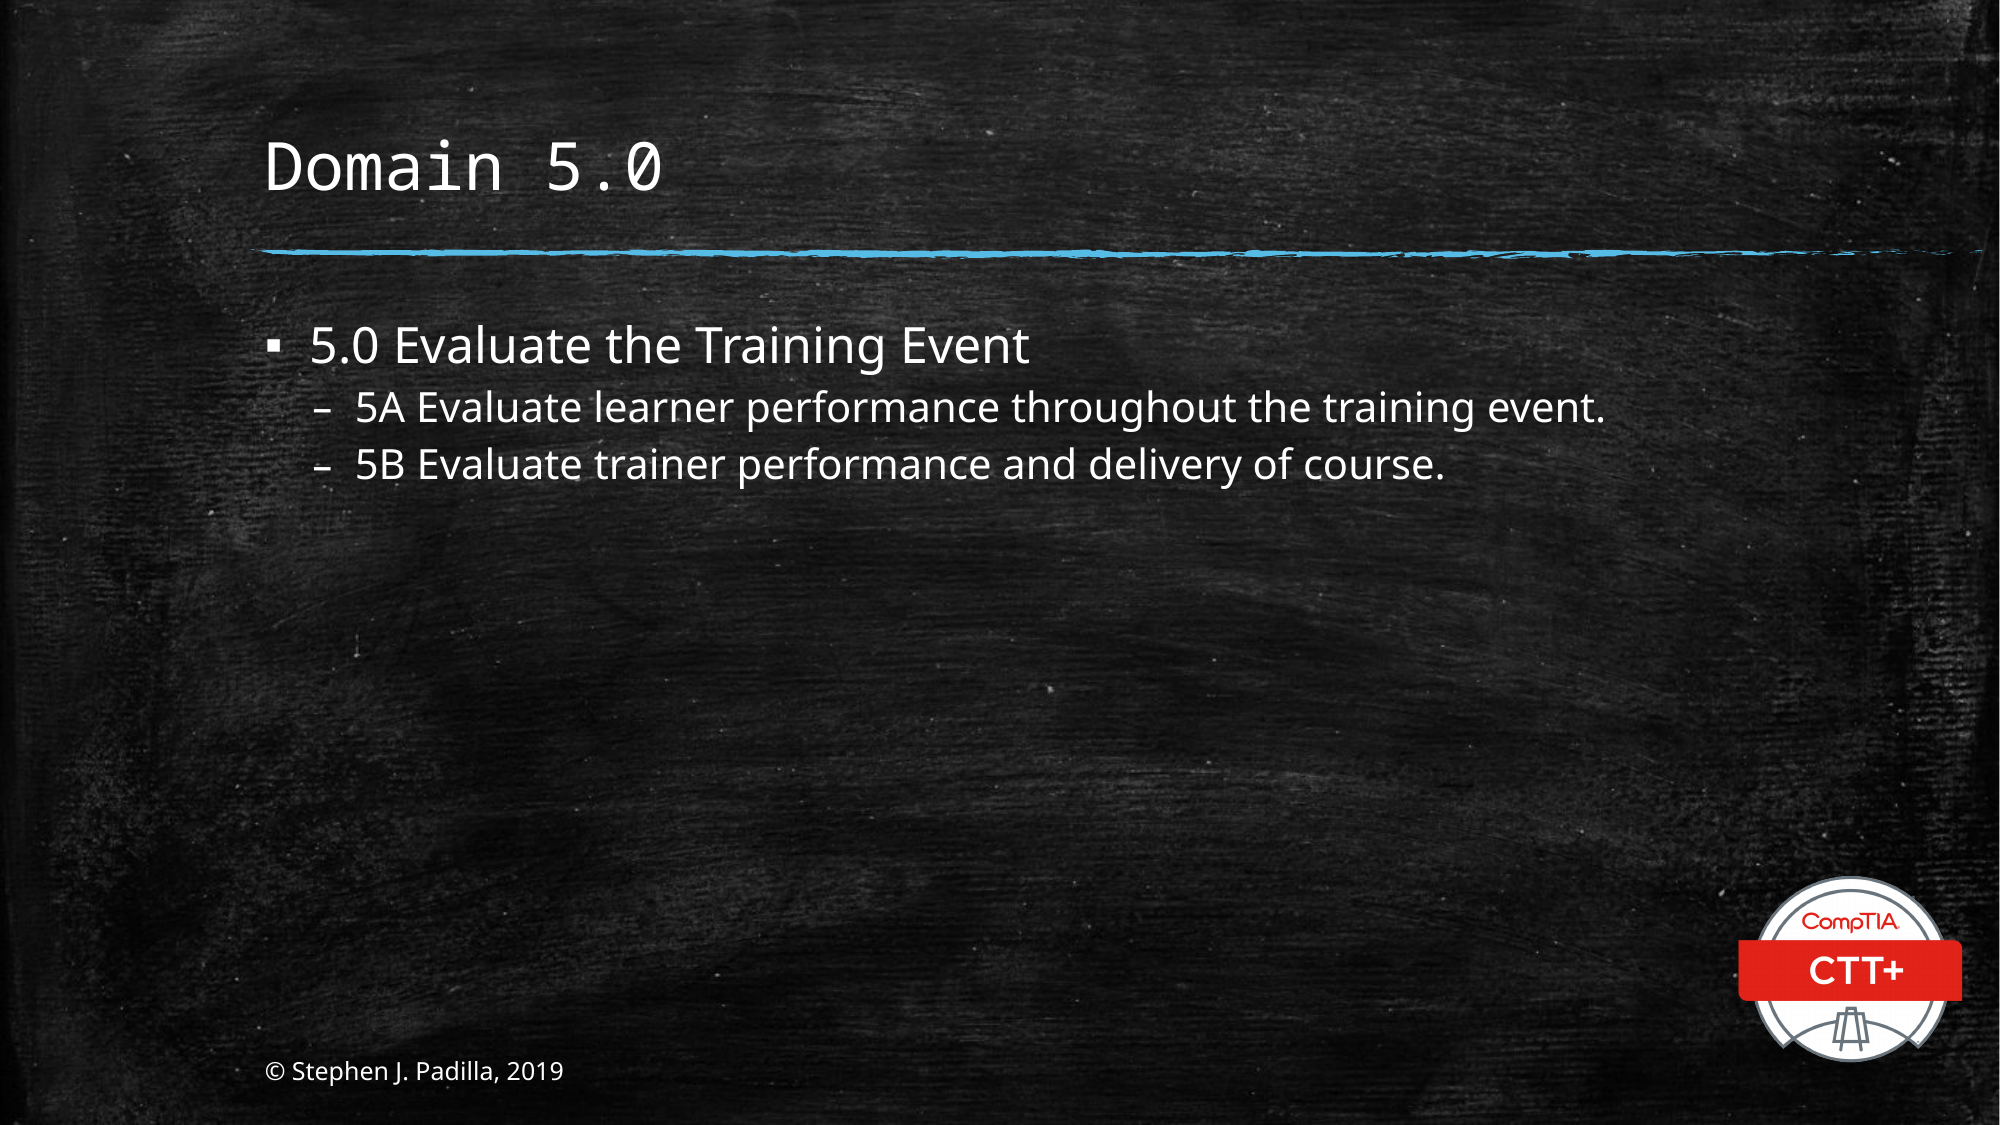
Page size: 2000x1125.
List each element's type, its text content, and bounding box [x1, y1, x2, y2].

picture [1699, 824, 2000, 1125]
list 5.0 Evaluate the Training Event 5A Evaluate learner performance throughout the training event. 5B Evaluate trainer performance and delivery of course. [249, 312, 1750, 1013]
footer © Stephen J. Padilla, 2019 [249, 1050, 1288, 1096]
title Domain 5.0 [249, 45, 1750, 213]
